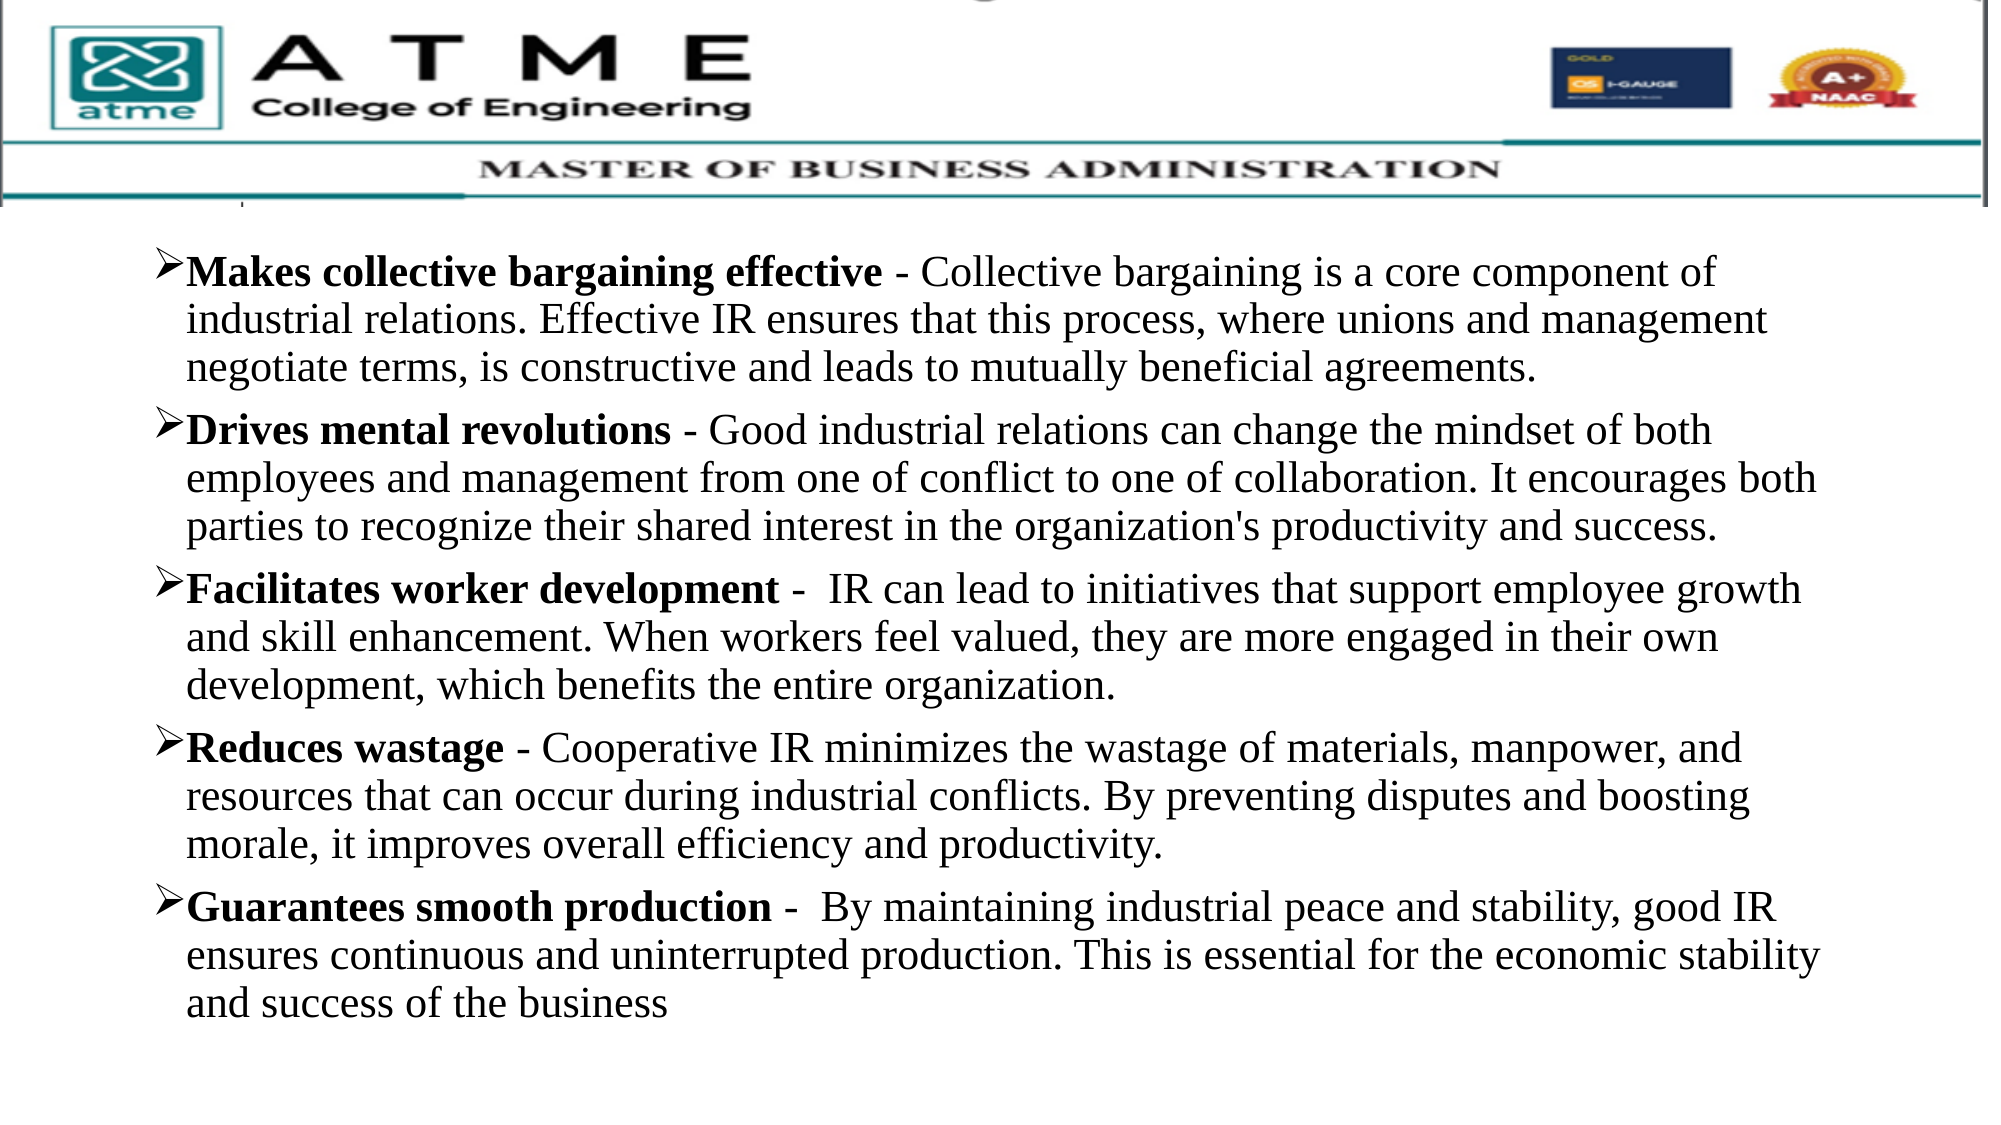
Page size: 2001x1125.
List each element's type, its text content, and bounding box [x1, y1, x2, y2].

picture [0, 0, 1988, 207]
list Makes collective bargaining effective - Collective bargaining is a core component of industrial relations. Effective IR ensures that this process, where unions and management negotiate terms, is constructive and leads to mutually beneficial agreements. Drives mental revolutions - Good industrial relations can change the mindset of both employees and management from one of conflict to one of collaboration. It encourages both parties to recognize their shared interest in the organization's productivity and success. Facilitates worker development - IR can lead to initiatives that support employee growth and skill enhancement. When workers feel valued, they are more engaged in their own development, which benefits the entire organization. Reduces wastage - Cooperative IR minimizes the wastage of materials, manpower, and resources that can occur during industrial conflicts. By preventing disputes and boosting morale, it improves overall efficiency and productivity. Guarantees smooth production - By maintaining industrial peace and stability, good IR ensures continuous and uninterrupted production. This is essential for the economic stability and success of the business [137, 240, 1863, 1081]
